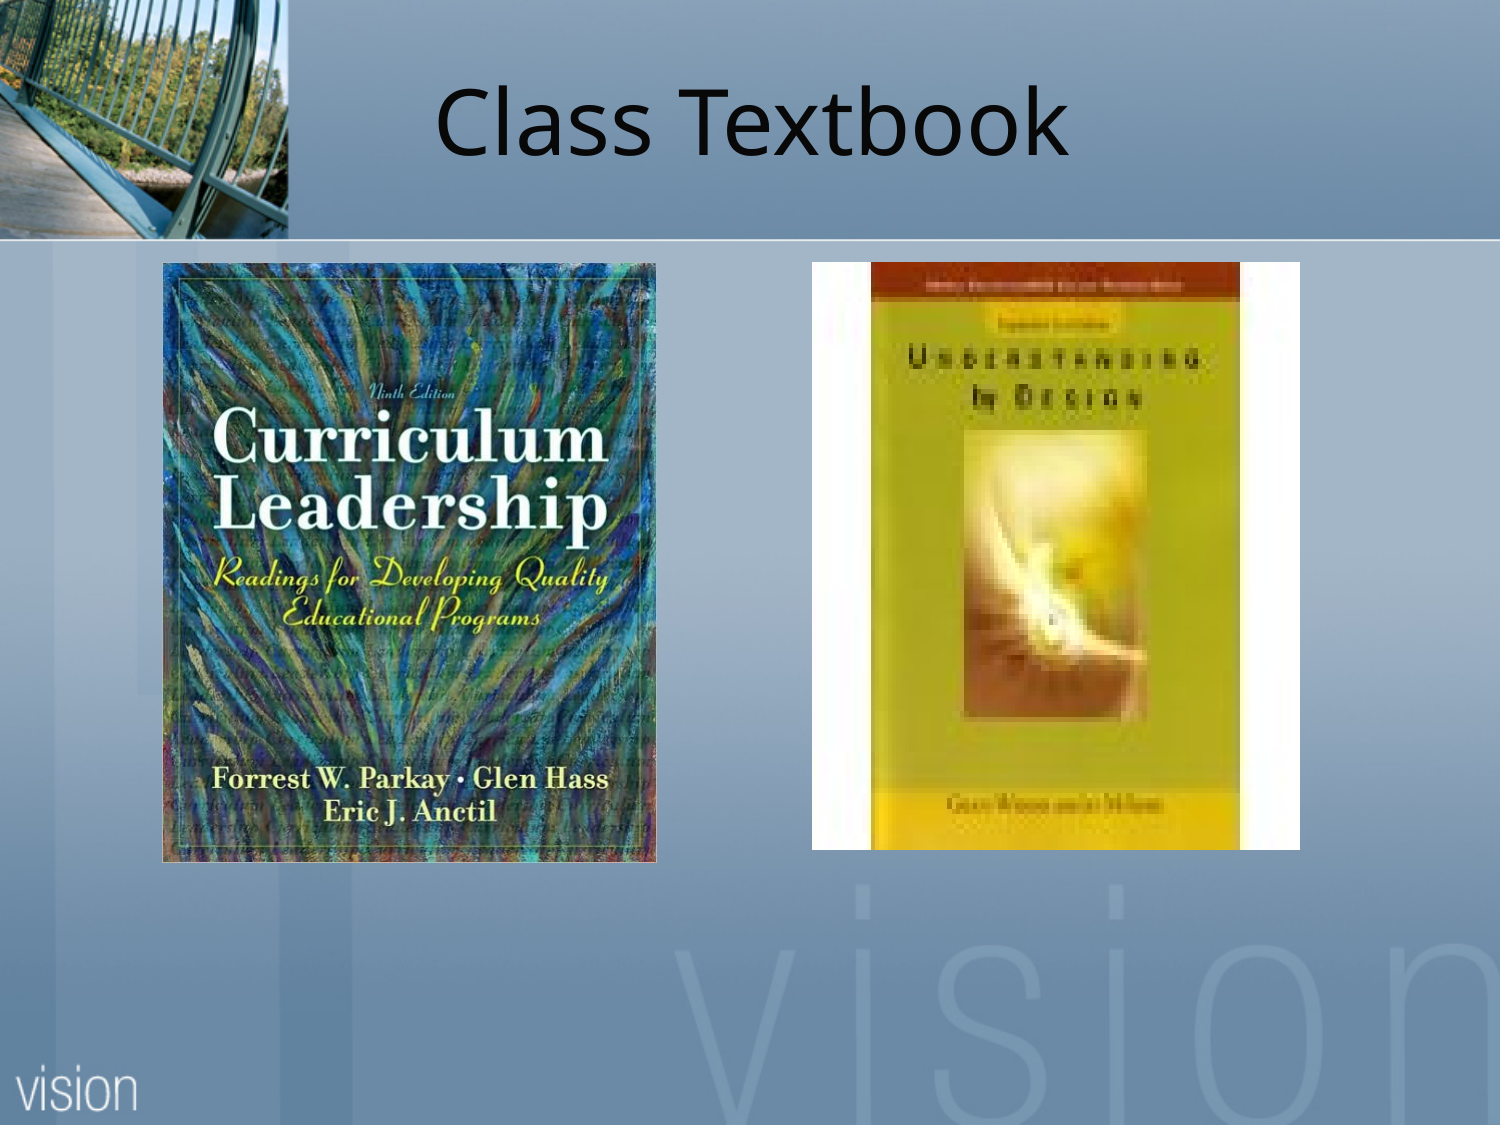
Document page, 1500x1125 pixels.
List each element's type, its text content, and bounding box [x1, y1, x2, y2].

title Class Textbook [299, 30, 1462, 207]
picture [0, 0, 1500, 1125]
